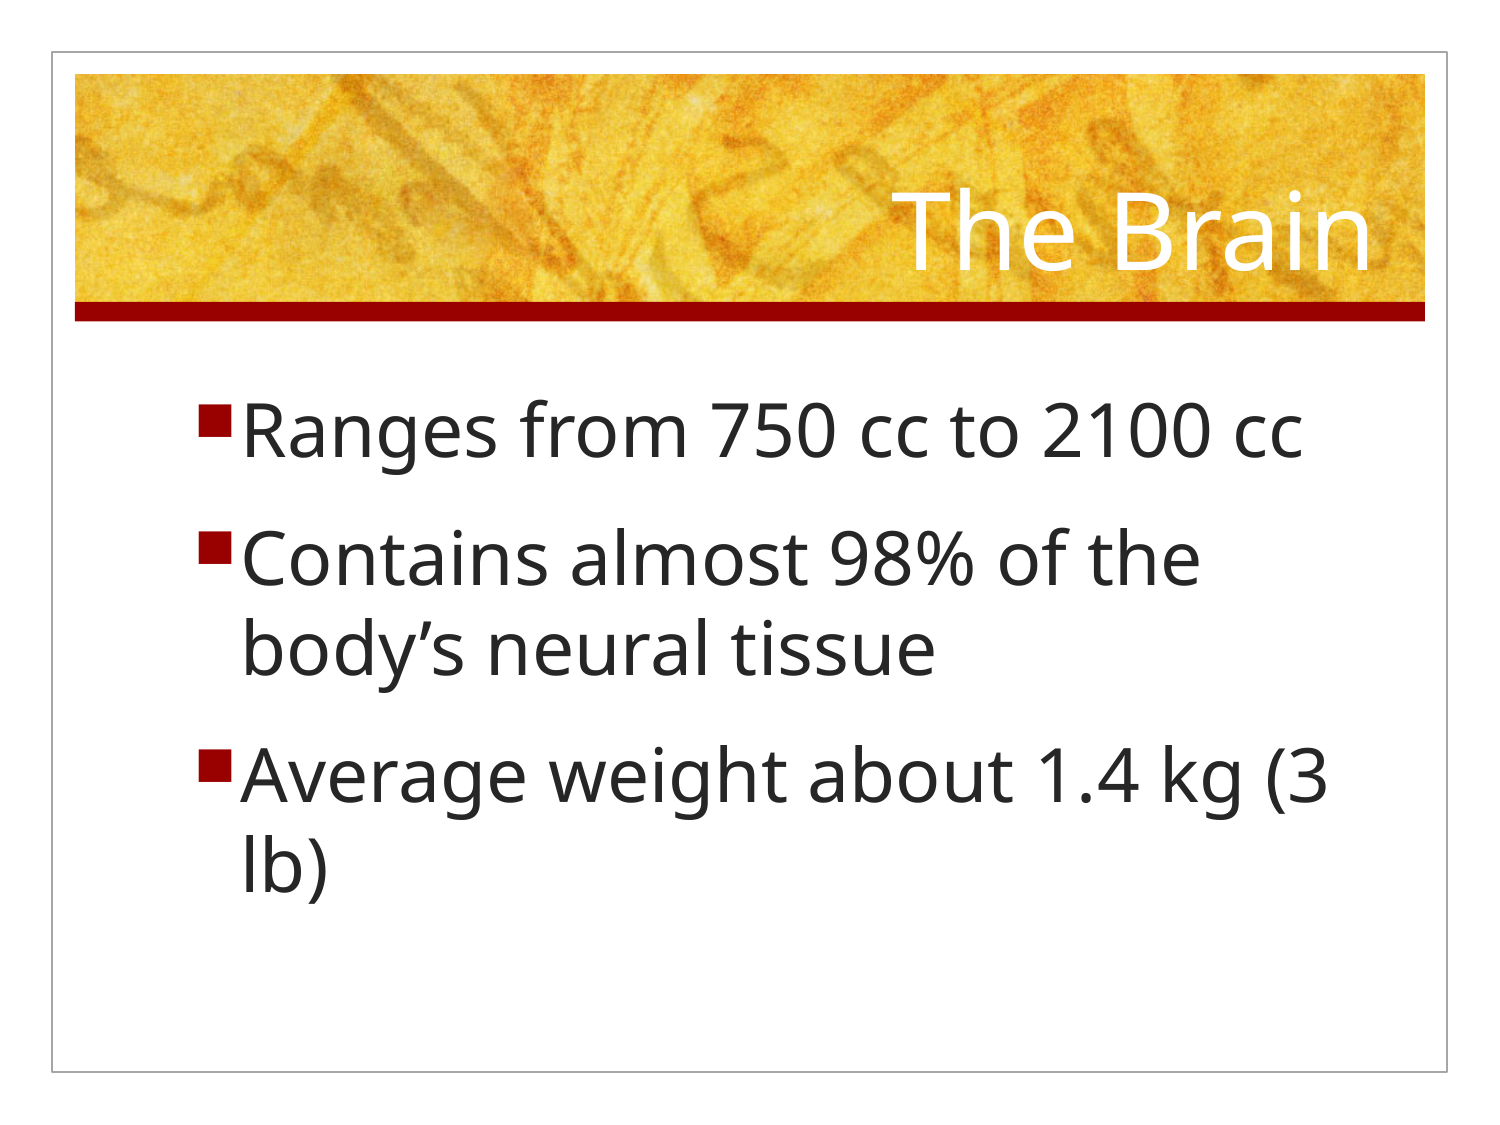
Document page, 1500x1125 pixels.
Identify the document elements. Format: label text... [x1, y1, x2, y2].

picture [75, 74, 1425, 301]
list Ranges from 750 cc to 2100 cc Contains almost 98% of the body’s neural tissue Average weight about 1.4 kg (3 lb) [179, 375, 1392, 1005]
title The Brain [108, 74, 1392, 292]
